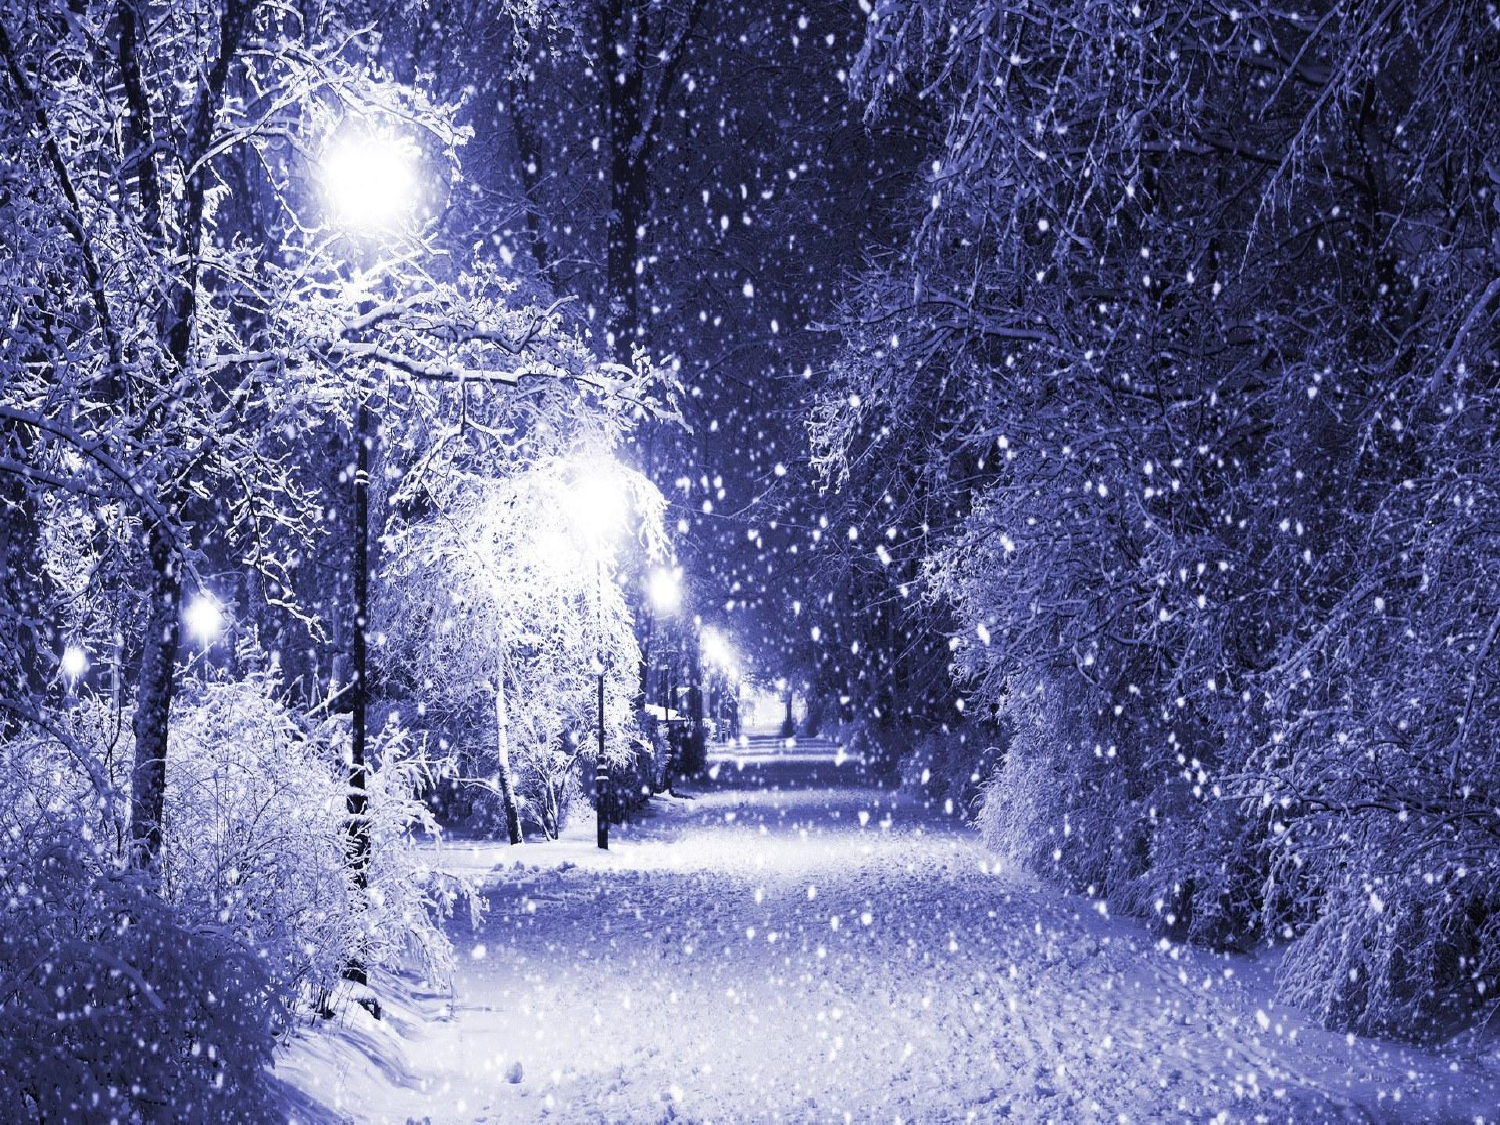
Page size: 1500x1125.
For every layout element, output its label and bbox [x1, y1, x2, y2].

list [0, 0, 1500, 1125]
